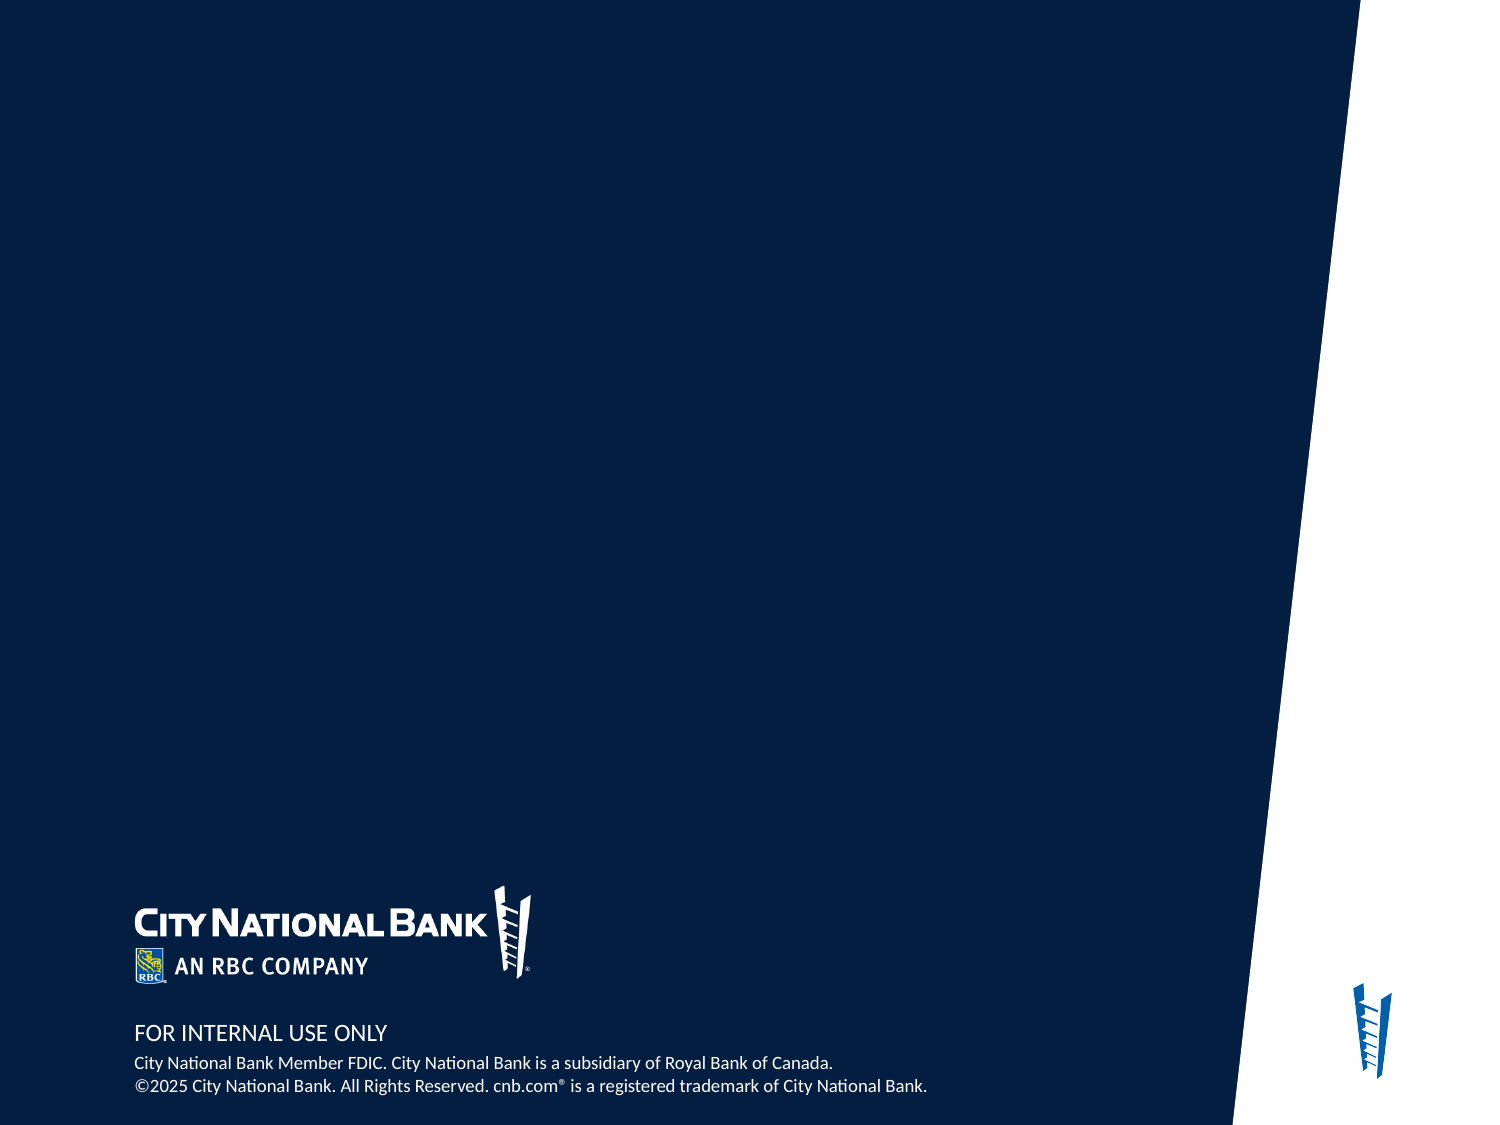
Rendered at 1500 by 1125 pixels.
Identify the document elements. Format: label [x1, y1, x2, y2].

picture [134, 885, 531, 984]
picture [1353, 983, 1392, 1079]
